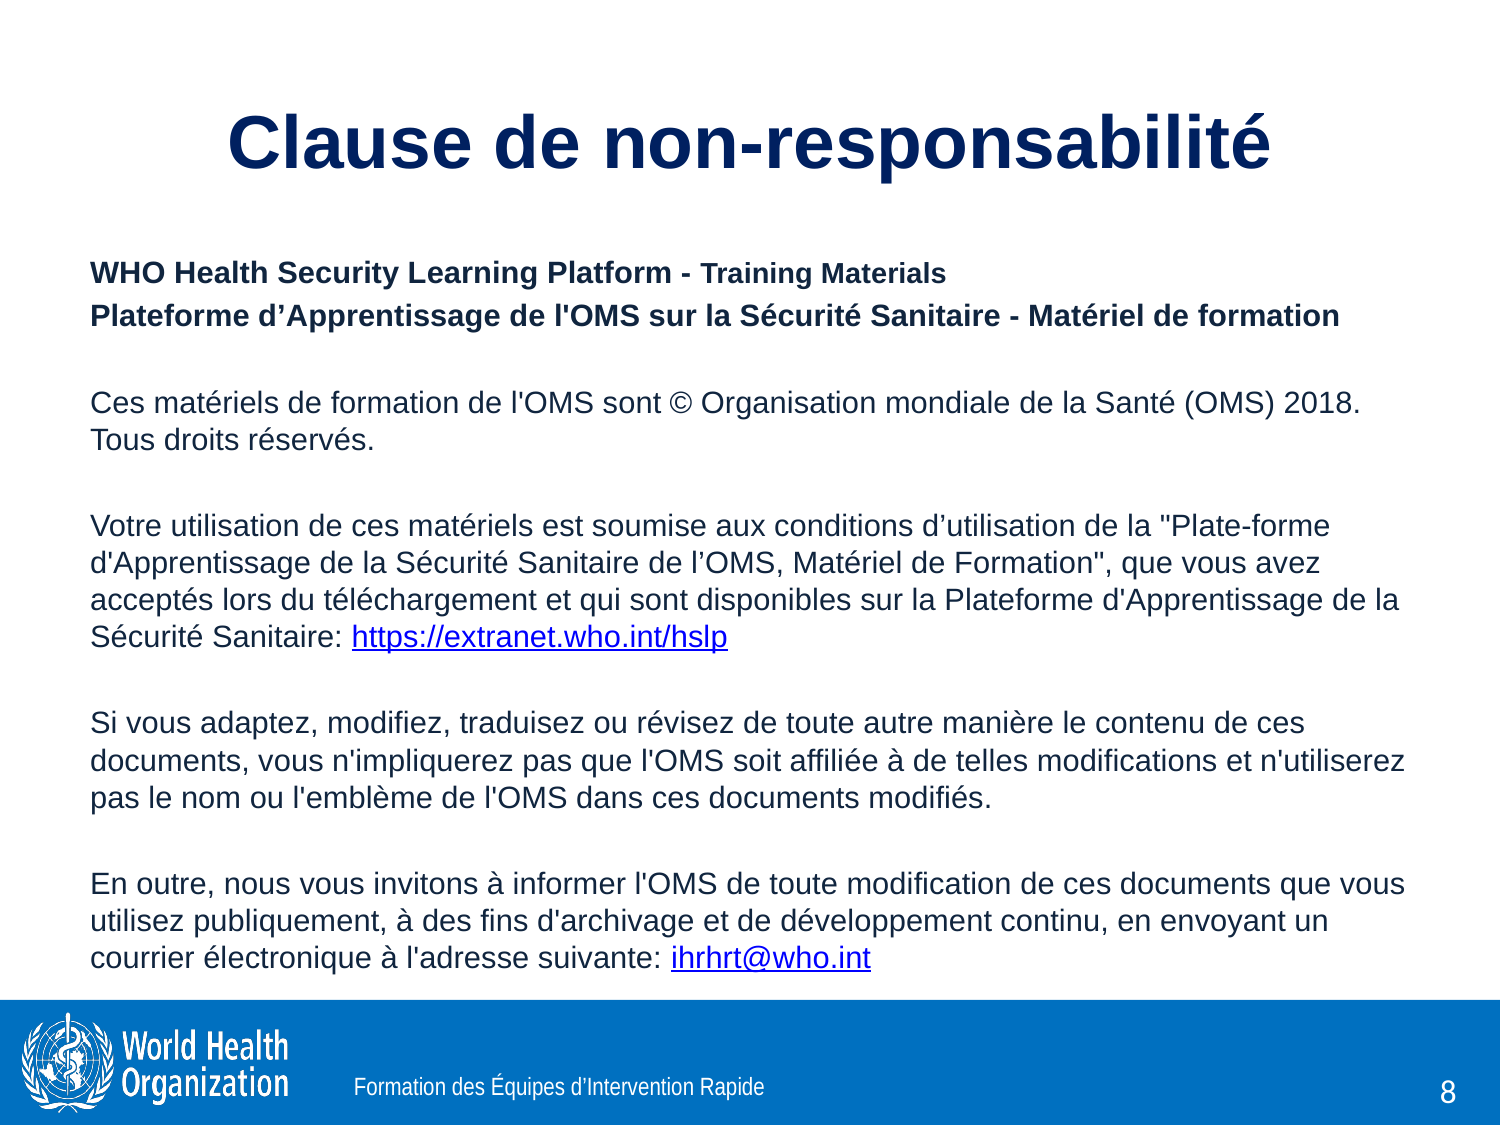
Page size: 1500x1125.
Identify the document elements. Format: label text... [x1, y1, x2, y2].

picture [21, 1012, 288, 1113]
title Clause de non-responsabilité [75, 45, 1425, 233]
list WHO Health Security Learning Platform - Training Materials Plateforme d’Apprentissage de l'OMS sur la Sécurité Sanitaire - Matériel de formation Ces matériels de formation de l'OMS sont © Organisation mondiale de la Santé (OMS) 2018. Tous droits réservés. Votre utilisation de ces matériels est soumise aux conditions d’utilisation de la "Plate-forme d'Apprentissage de la Sécurité Sanitaire de l’OMS, Matériel de Formation", que vous avez acceptés lors du téléchargement et qui sont disponibles sur la Plateforme d'Apprentissage de la Sécurité Sanitaire: https://extranet.who.int/hslp Si vous adaptez, modifiez, traduisez ou révisez de toute autre manière le contenu de ces documents, vous n'impliquerez pas que l'OMS soit affiliée à de telles modifications et n'utiliserez pas le nom ou l'emblème de l'OMS dans ces documents modifiés. En outre, nous vous invitons à informer l'OMS de toute modification de ces documents que vous utilisez publiquement, à des fins d'archivage et de développement continu, en envoyant un courrier électronique à l'adresse suivante: ihrhrt@who.int [75, 245, 1425, 988]
